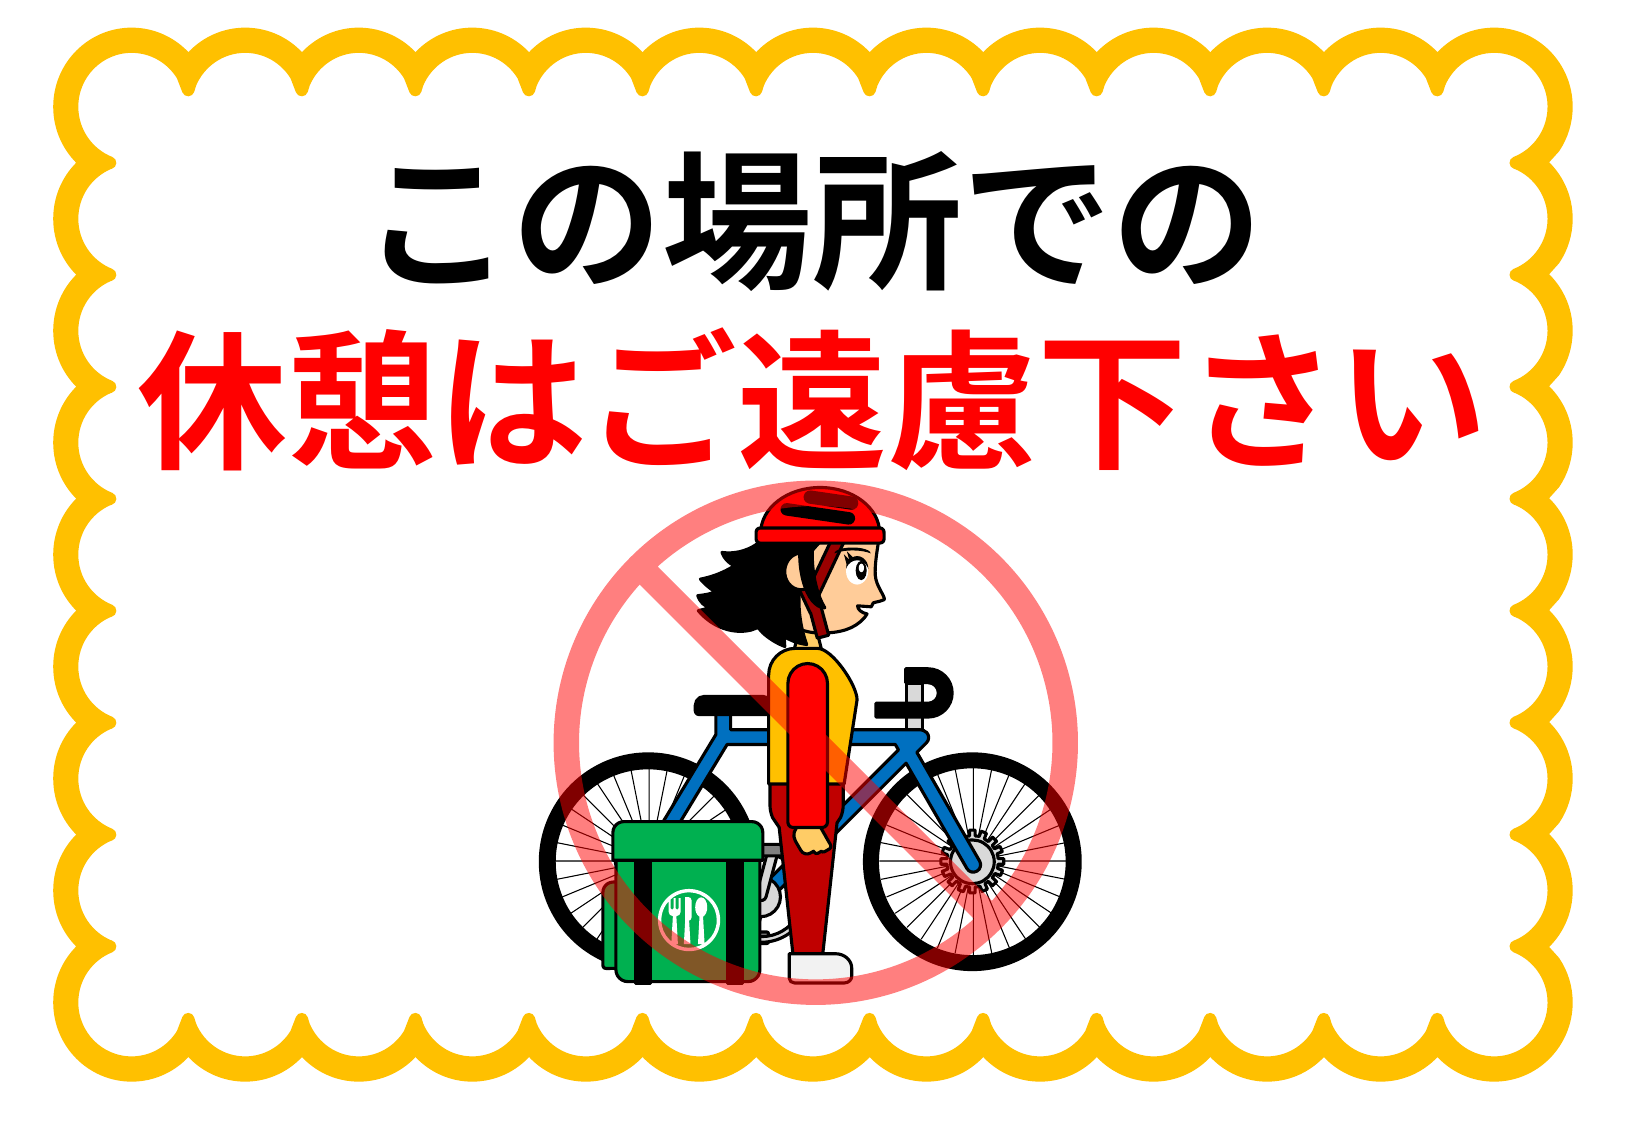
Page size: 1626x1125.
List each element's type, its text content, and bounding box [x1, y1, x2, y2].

text_box [57, 31, 1569, 119]
text_box [57, 495, 1569, 1078]
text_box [540, 480, 1081, 1006]
text_box この場所での 休憩はご遠慮下さい [48, 119, 1577, 495]
